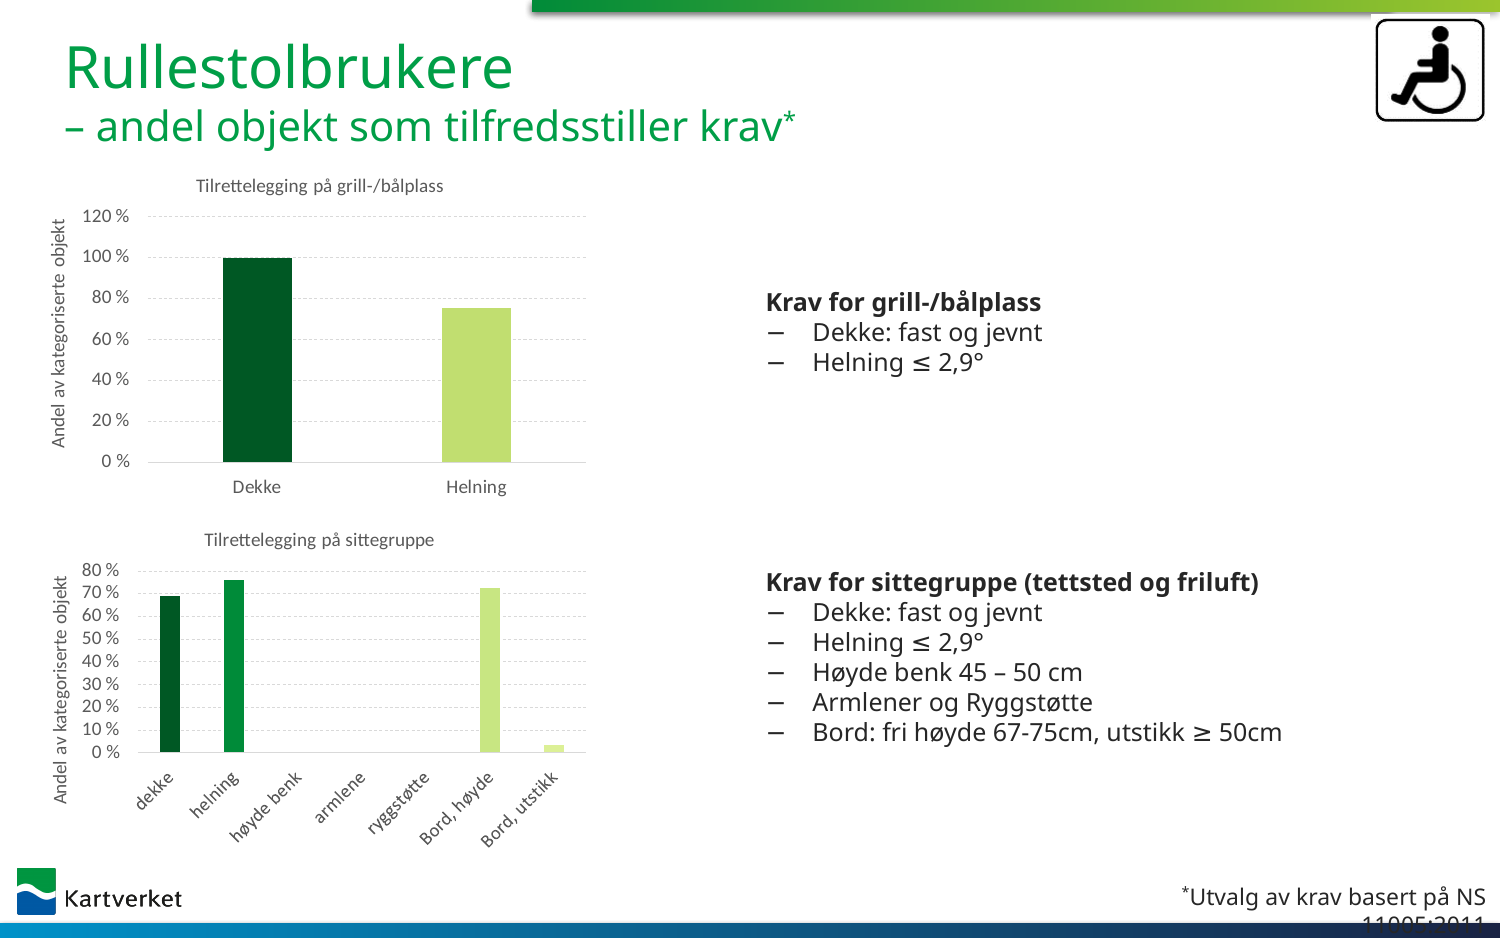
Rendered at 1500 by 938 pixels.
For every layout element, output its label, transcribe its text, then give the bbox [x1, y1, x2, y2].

text_box Krav for grill-/bålplass Dekke: fast og jevnt Helning ≤ 2,9° [750, 279, 1452, 384]
text_box *Utvalg av krav basert på NS 11005:2011 [1068, 873, 1500, 938]
picture [1371, 13, 1491, 127]
text_box Krav for sittegruppe (tettsted og friluft) Dekke: fast og jevnt Helning ≤ 2,9° Høyde benk 45 – 50 cm Armlener og Ryggstøtte Bord: fri høyde 67-75cm, utstikk ≥ 50cm [750, 559, 1500, 754]
picture [41, 520, 597, 859]
text_box Rullestolbrukere – andel objekt som tilfredsstiller krav* [49, 14, 1431, 158]
picture [41, 166, 597, 505]
